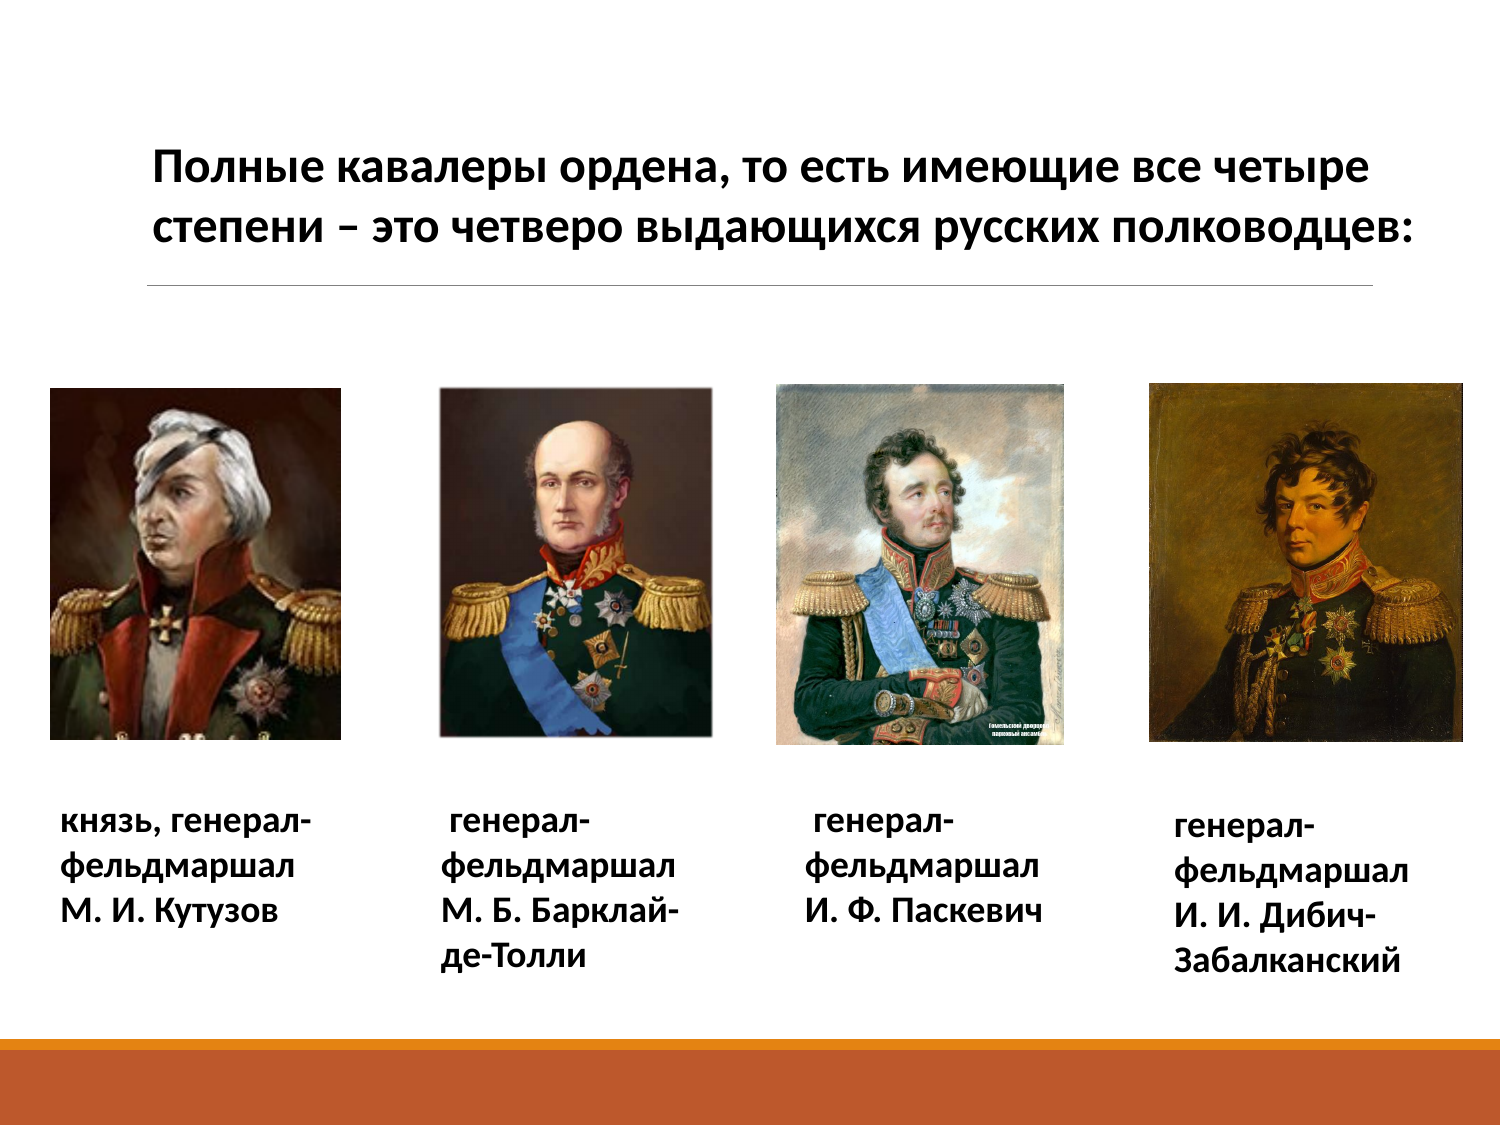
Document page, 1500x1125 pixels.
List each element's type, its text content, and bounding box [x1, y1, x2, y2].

picture [775, 384, 1065, 746]
text_box генерал- фельдмаршал И. И. Дибич- Забалканский [1159, 793, 1434, 988]
text_box генерал-фельдмаршал М. Б. Барклай- де-Толли [426, 787, 753, 983]
text_box князь, генерал- фельдмаршал М. И. Кутузов [45, 787, 327, 938]
picture [438, 385, 715, 740]
picture [1149, 382, 1463, 743]
text_box генерал- фельдмаршал И. Ф. Паскевич [789, 787, 1064, 938]
text_box Полные кавалеры ордена, то есть имеющие все четыре степени – это четверо выдающихся русских полководцев: [137, 124, 1500, 440]
picture [50, 388, 341, 741]
